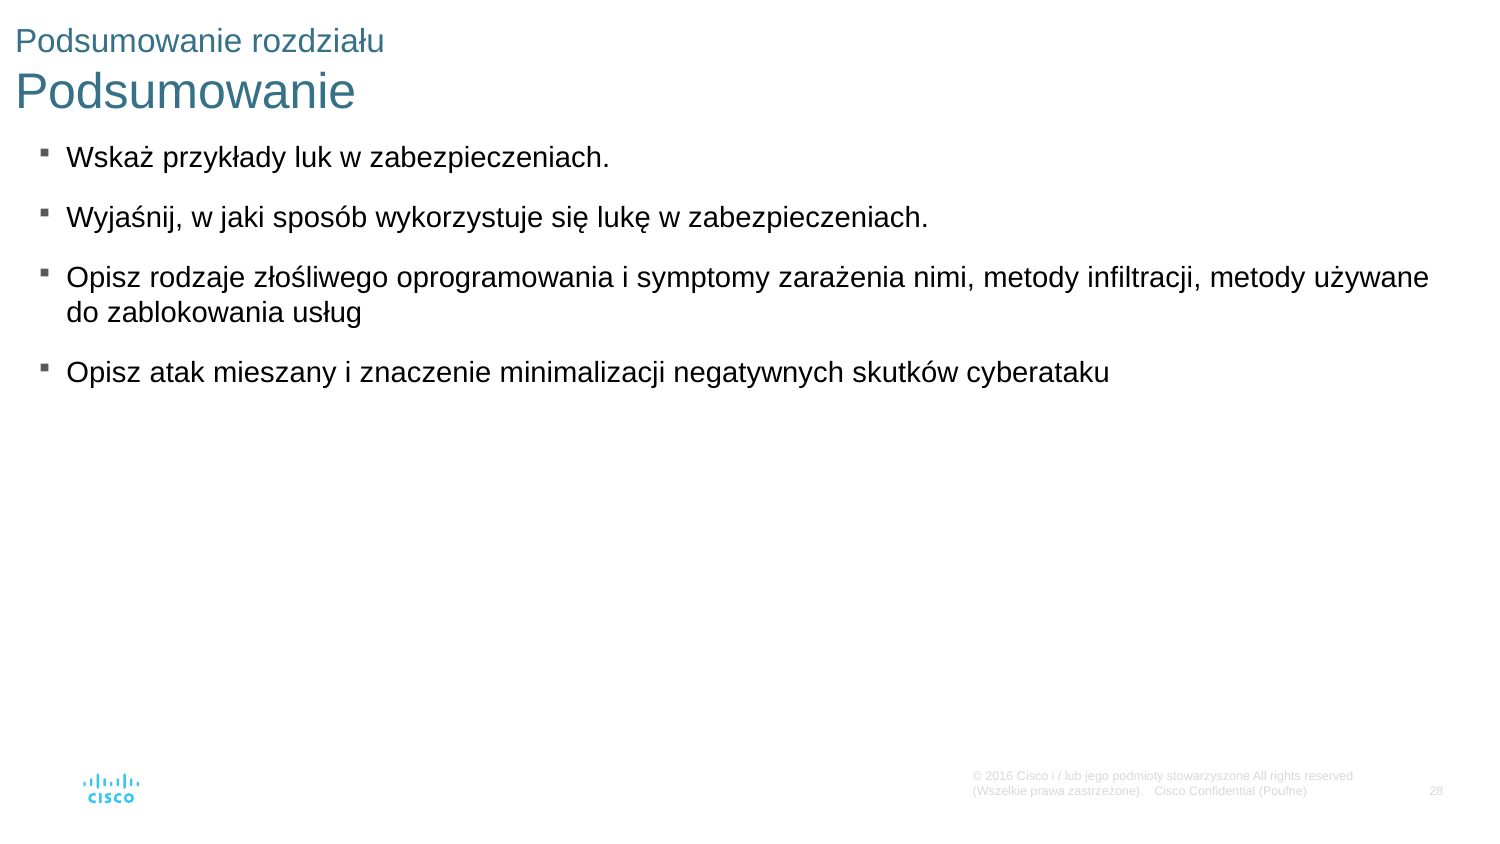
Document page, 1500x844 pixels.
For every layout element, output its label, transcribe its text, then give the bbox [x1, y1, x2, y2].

list Wskaż przykłady luk w zabezpieczeniach. Wyjaśnij, w jaki sposób wykorzystuje się lukę w zabezpieczeniach. Opisz rodzaje złośliwego oprogramowania i symptomy zarażenia nimi, metody infiltracji, metody używane do zablokowania usług Opisz atak mieszany i znaczenie minimalizacji negatywnych skutków cyberataku [23, 131, 1476, 813]
title Podsumowanie rozdziału Podsumowanie [0, 6, 1500, 131]
